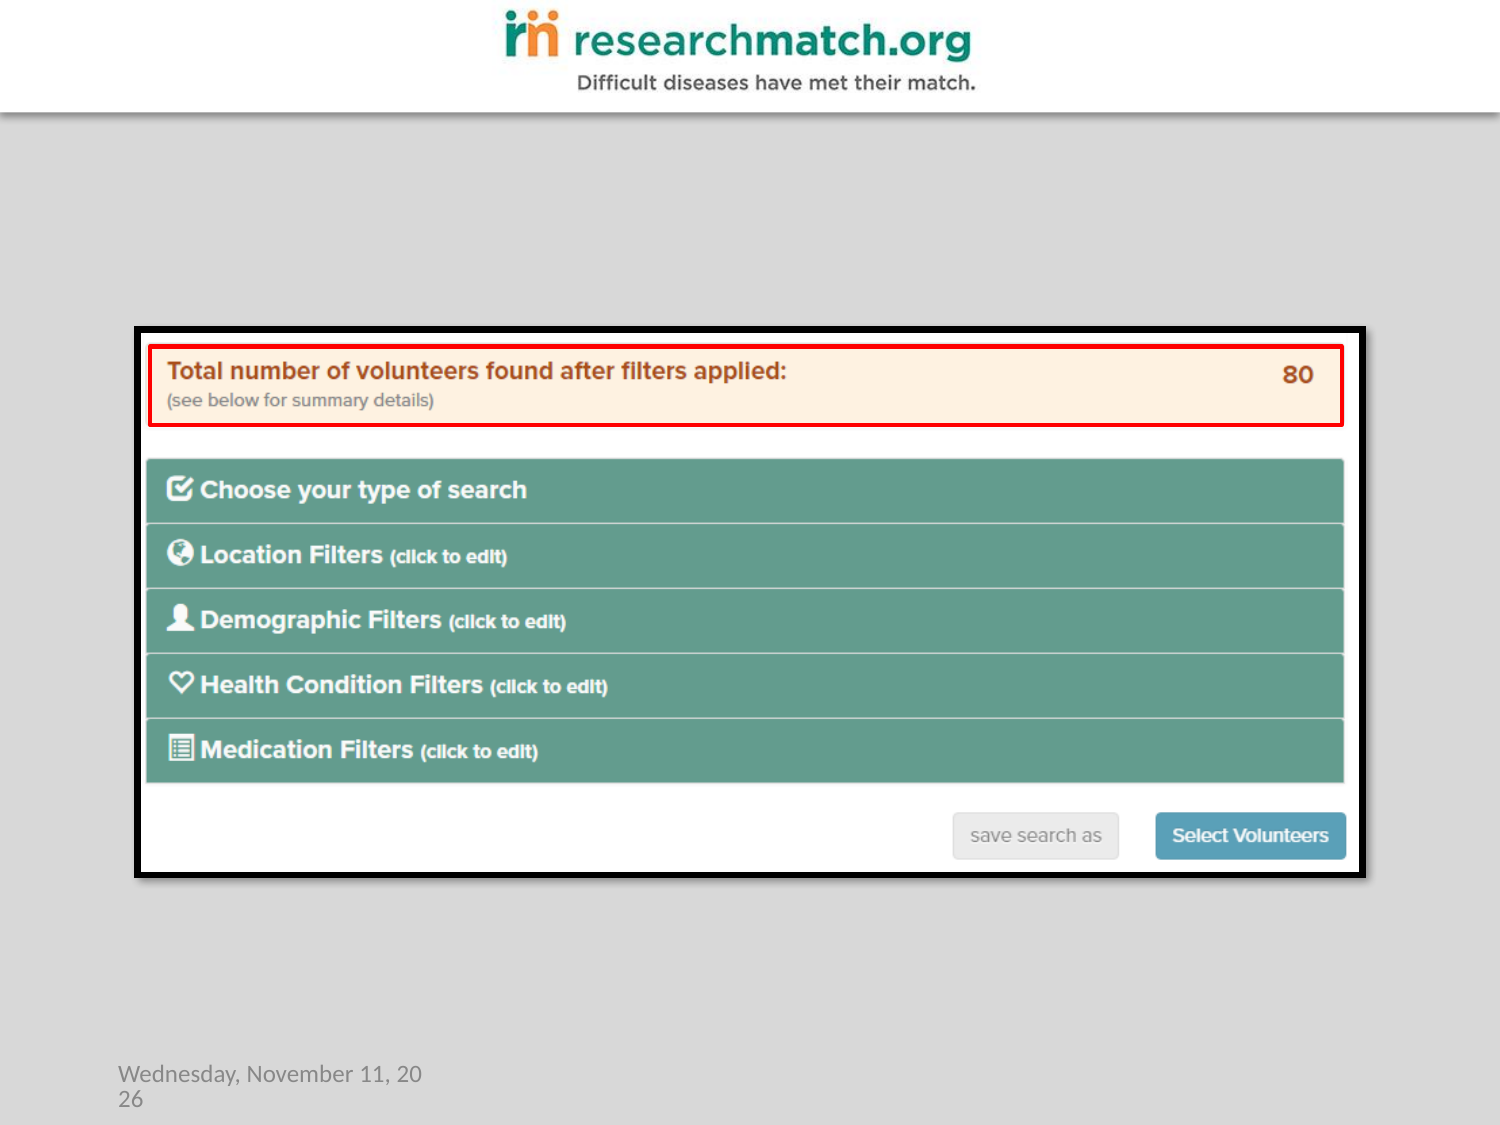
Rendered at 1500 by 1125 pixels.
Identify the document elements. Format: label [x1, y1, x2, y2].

picture [474, 0, 1026, 112]
slide_number [103, 1042, 441, 1103]
text_box [0, 0, 471, 113]
text_box [1027, 0, 1500, 113]
picture [140, 332, 1360, 872]
